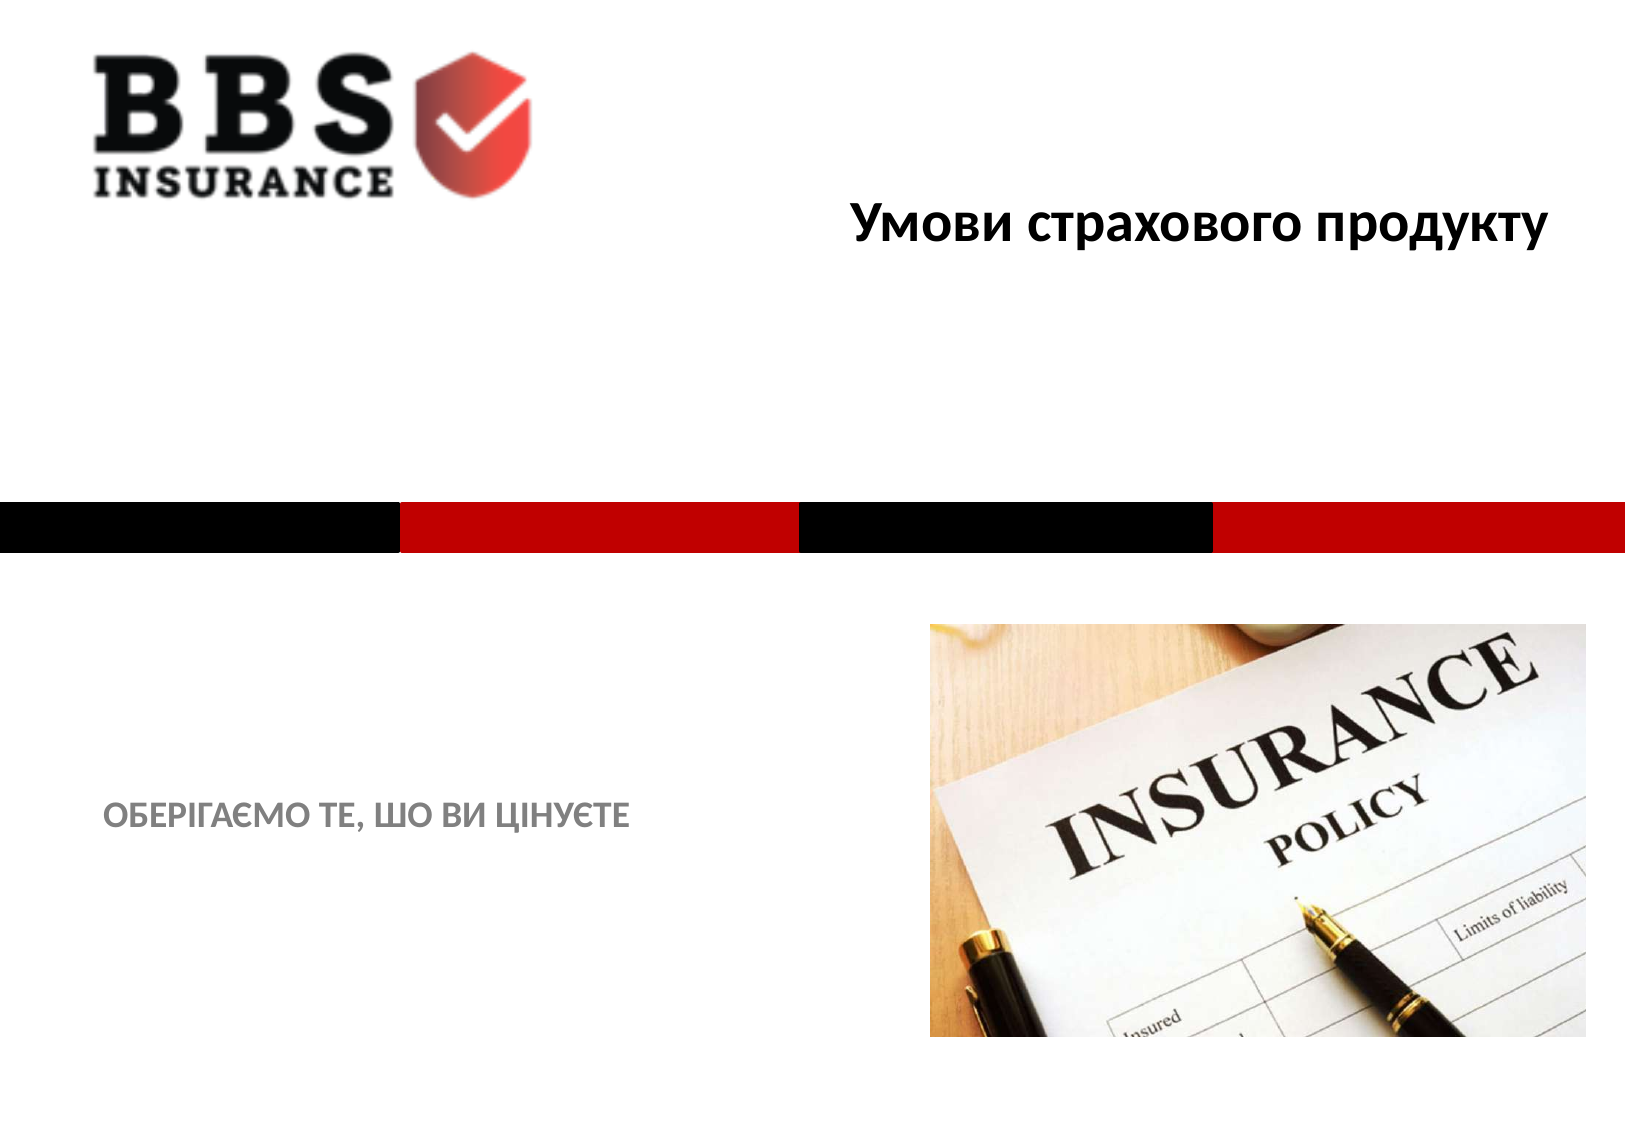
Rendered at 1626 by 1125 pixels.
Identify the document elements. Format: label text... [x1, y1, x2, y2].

text_box Умови страхового продукту [836, 170, 1569, 261]
text_box [400, 502, 799, 553]
text_box [1213, 502, 1625, 553]
text_box [0, 502, 400, 553]
picture [82, 42, 541, 210]
text_box [799, 502, 1213, 553]
picture [930, 624, 1586, 1037]
text_box ОБЕРІГАЄМО ТЕ, ШО ВИ ЦІНУЄТЕ [88, 783, 646, 843]
